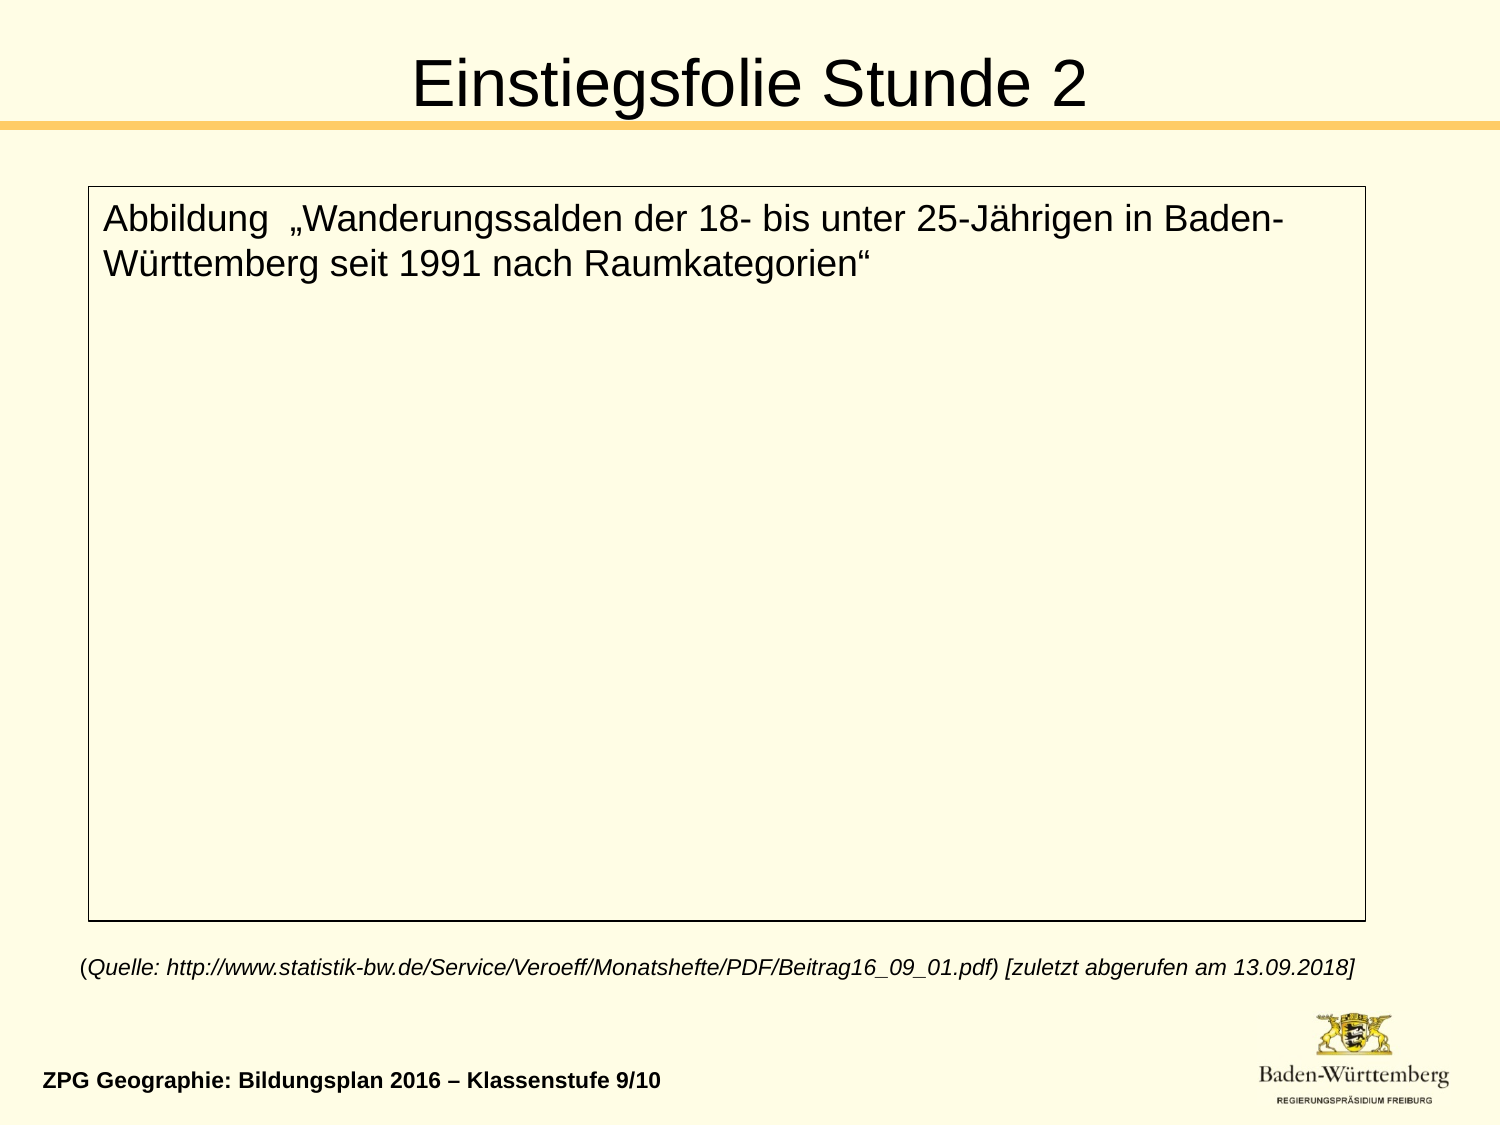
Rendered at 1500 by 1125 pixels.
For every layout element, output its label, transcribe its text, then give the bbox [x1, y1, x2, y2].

text_box Abbildung „Wanderungssalden der 18- bis unter 25-Jährigen in Baden-Württemberg seit 1991 nach Raumkategorien“ [88, 186, 1366, 922]
picture [1257, 1011, 1451, 1106]
title Einstiegsfolie Stunde 2 [0, 1, 1500, 120]
text_box (Quelle: http://www.statistik-bw.de/Service/Veroeff/Monatshefte/PDF/Beitrag16_09_01.pdf) [zuletzt abgerufen am 13.09.2018] [64, 945, 1400, 988]
